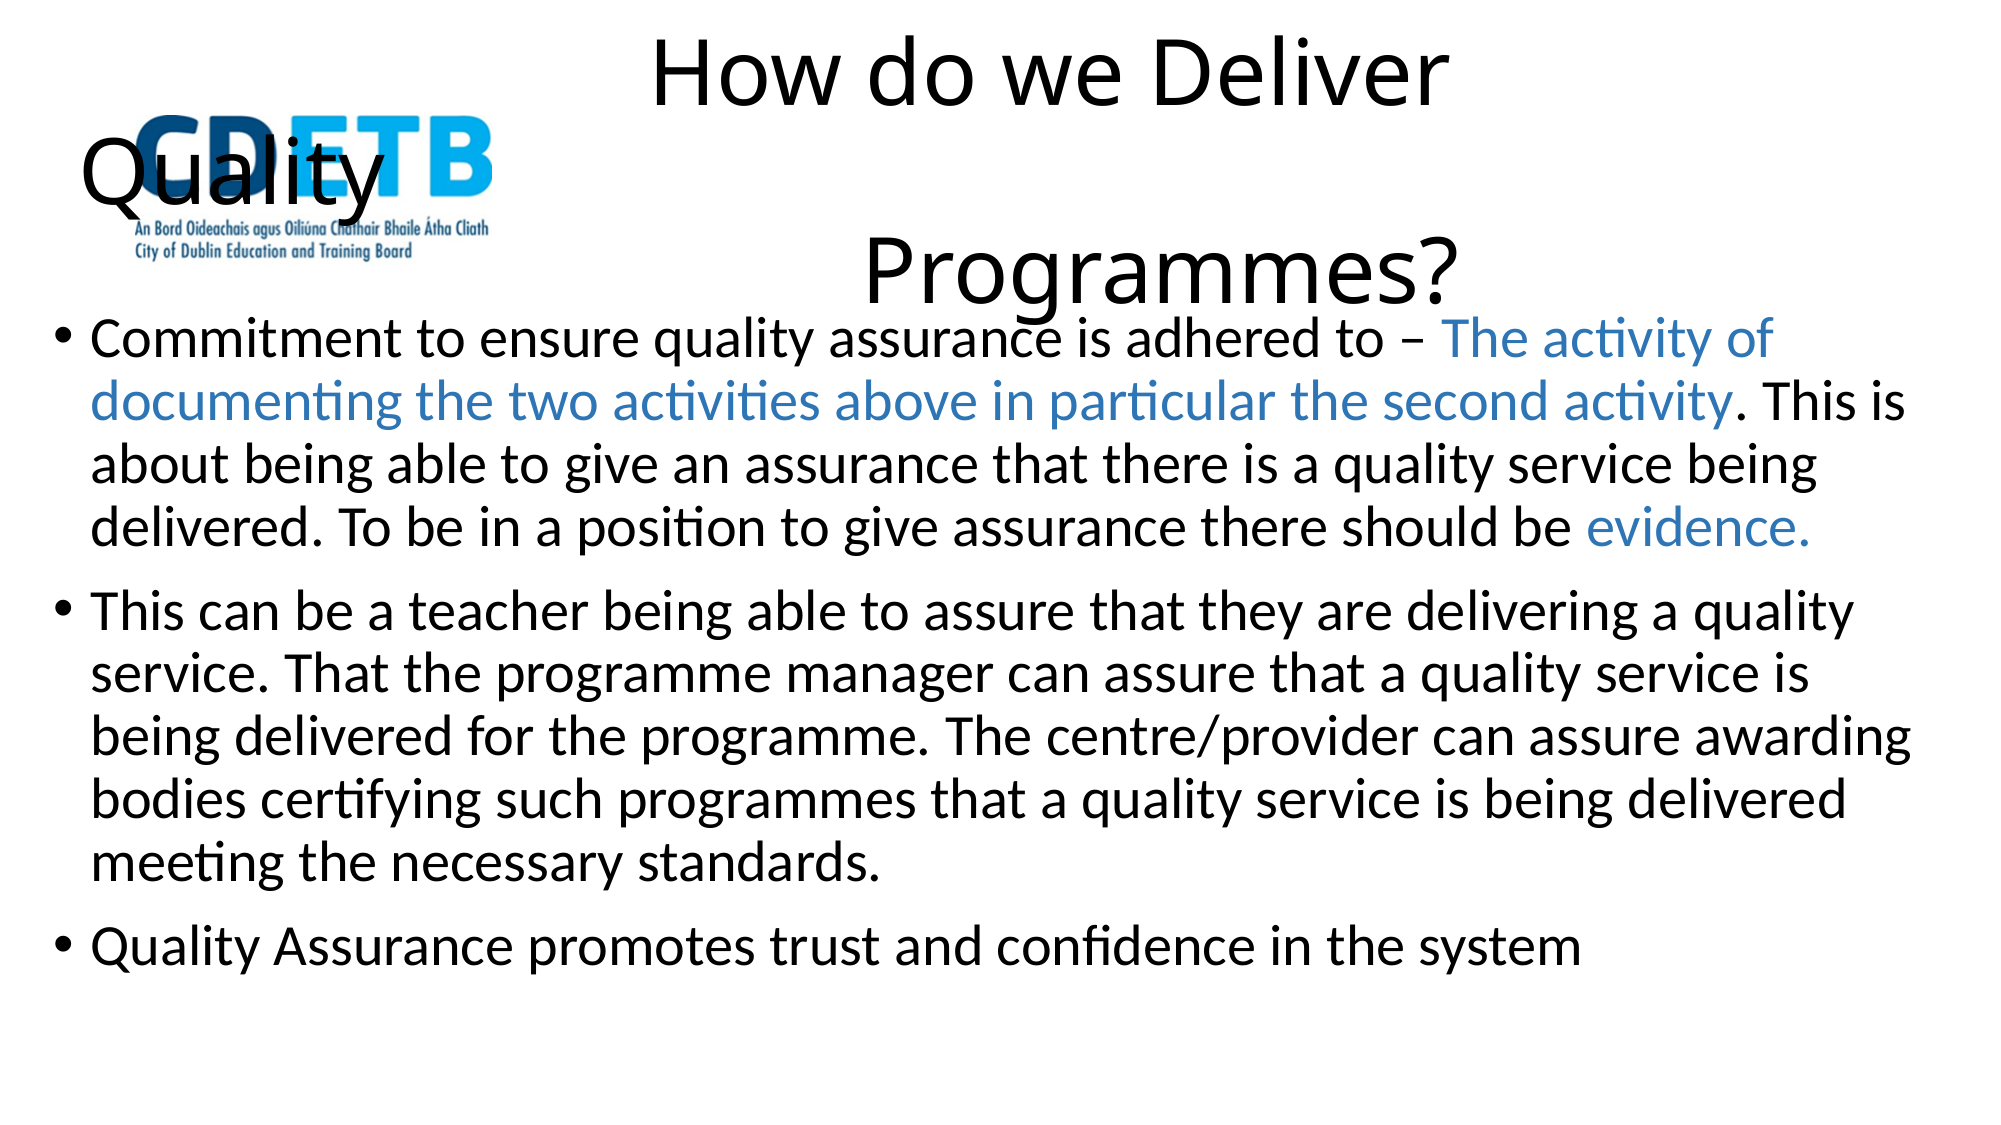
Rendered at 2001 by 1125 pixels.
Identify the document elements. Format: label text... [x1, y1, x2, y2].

picture [450, 162, 472, 180]
title How do we Deliver Quality Programmes? [63, 66, 1789, 284]
picture [450, 132, 470, 147]
picture [135, 115, 492, 284]
list Commitment to ensure quality assurance is adhered to – The activity of documenting the two activities above in particular the second activity. This is about being able to give an assurance that there is a quality service being delivered. To be in a position to give assurance there should be evidence. This can be a teacher being able to assure that they are delivering a quality service. That the programme manager can assure that a quality service is being delivered for the programme. The centre/provider can assure awarding bodies certifying such programmes that a quality service is being delivered meeting the necessary standards. Quality Assurance promotes trust and confidence in the system [38, 299, 1965, 1125]
